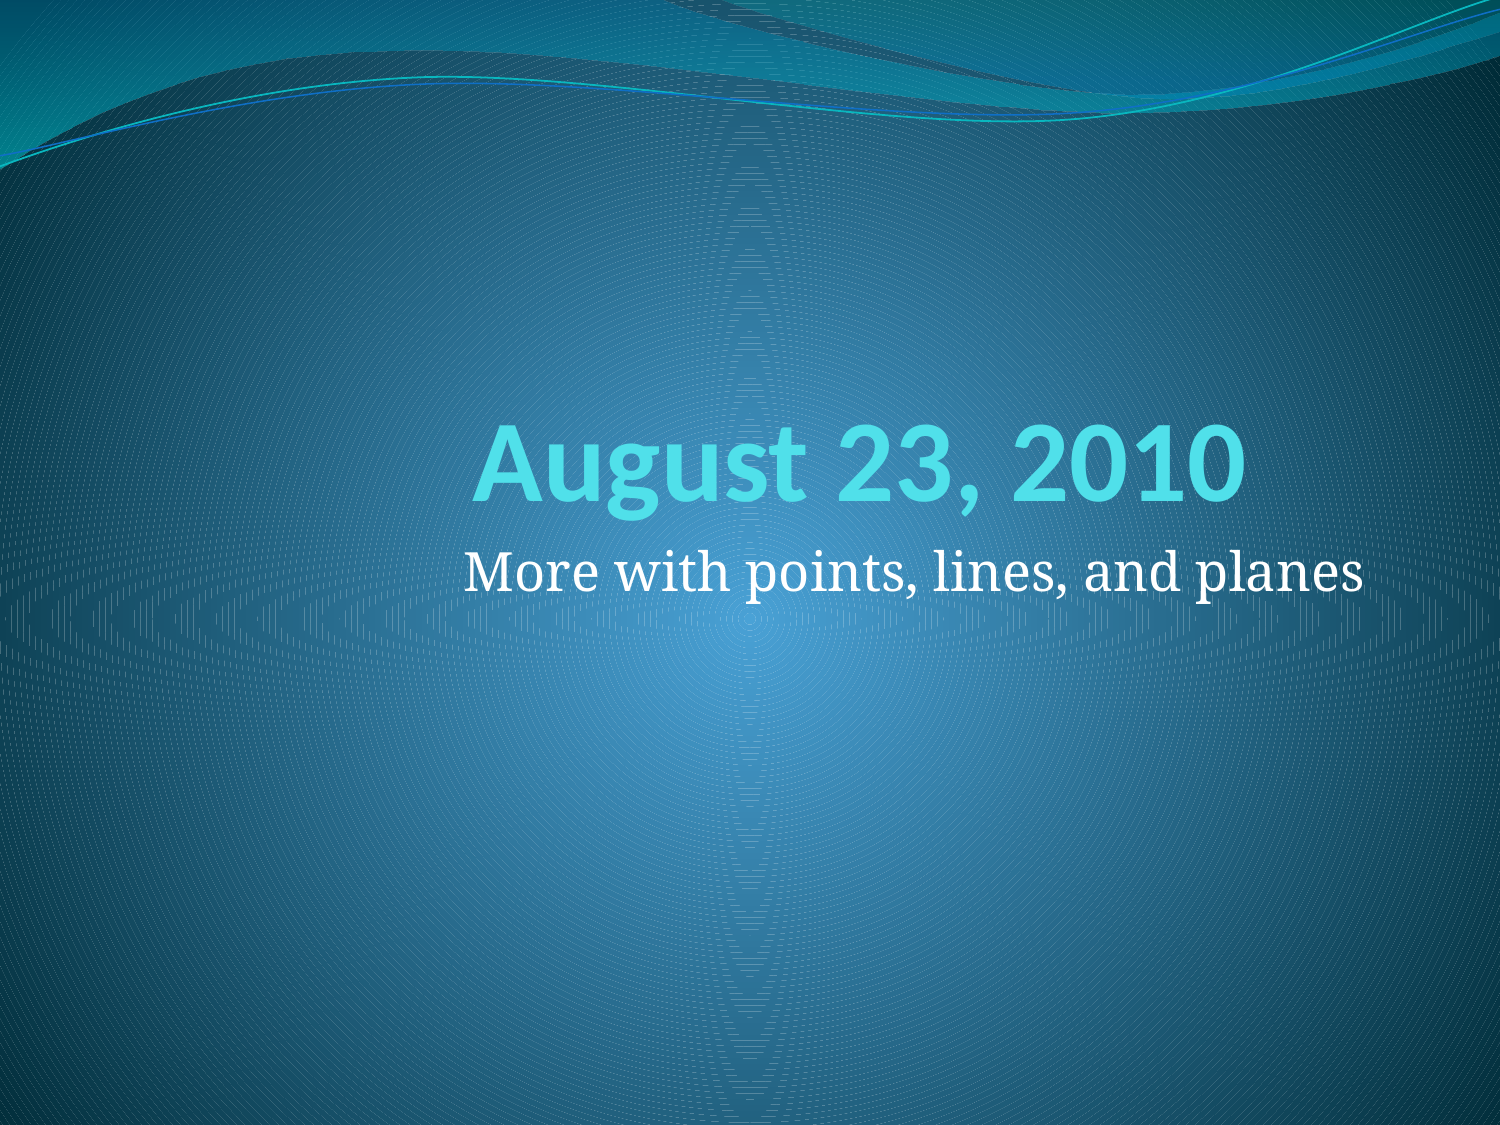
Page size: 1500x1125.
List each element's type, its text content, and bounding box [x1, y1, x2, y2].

subtitle More with points, lines, and planes [87, 529, 1376, 818]
title August 23, 2010 [87, 224, 1376, 525]
